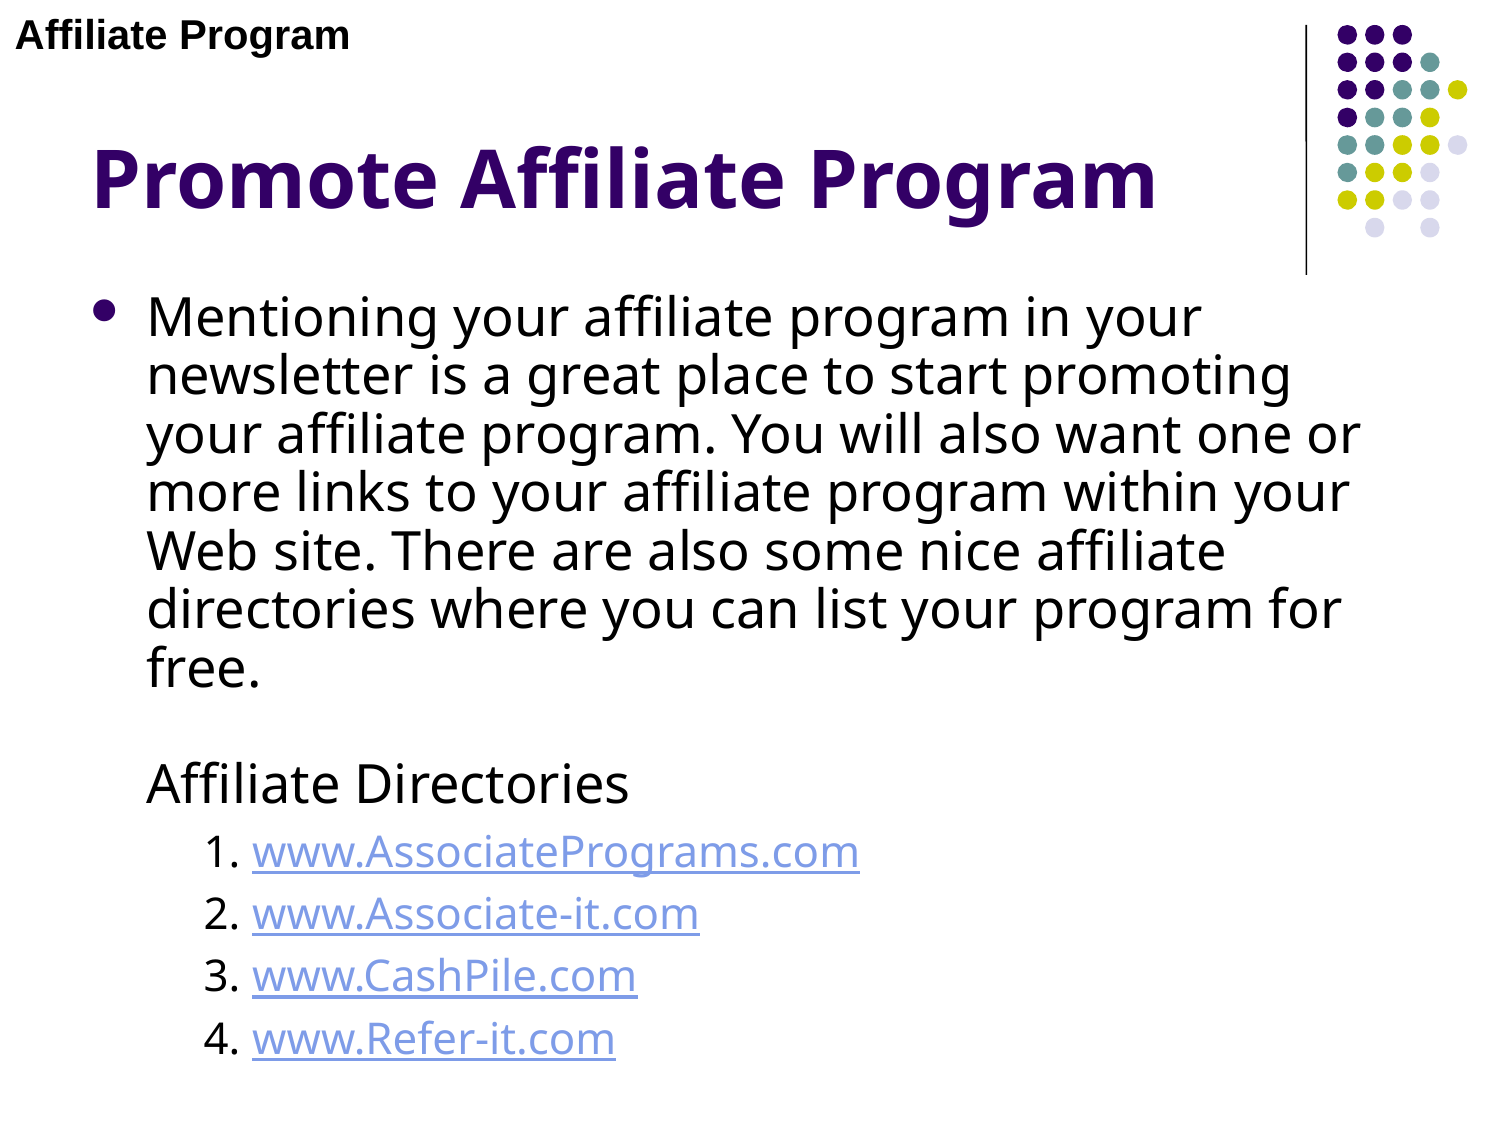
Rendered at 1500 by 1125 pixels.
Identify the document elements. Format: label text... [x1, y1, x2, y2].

list Mentioning your affiliate program in your newsletter is a great place to start promoting your affiliate program. You will also want one or more links to your affiliate program within your Web site. There are also some nice affiliate directories where you can list your program for free. Affiliate Directories 1. www.AssociatePrograms.com 2. www.Associate-it.com 3. www.CashPile.com 4. www.Refer-it.com [75, 282, 1425, 1006]
title Promote Affiliate Program [75, 20, 1313, 233]
text_box Affiliate Program [0, 0, 378, 65]
